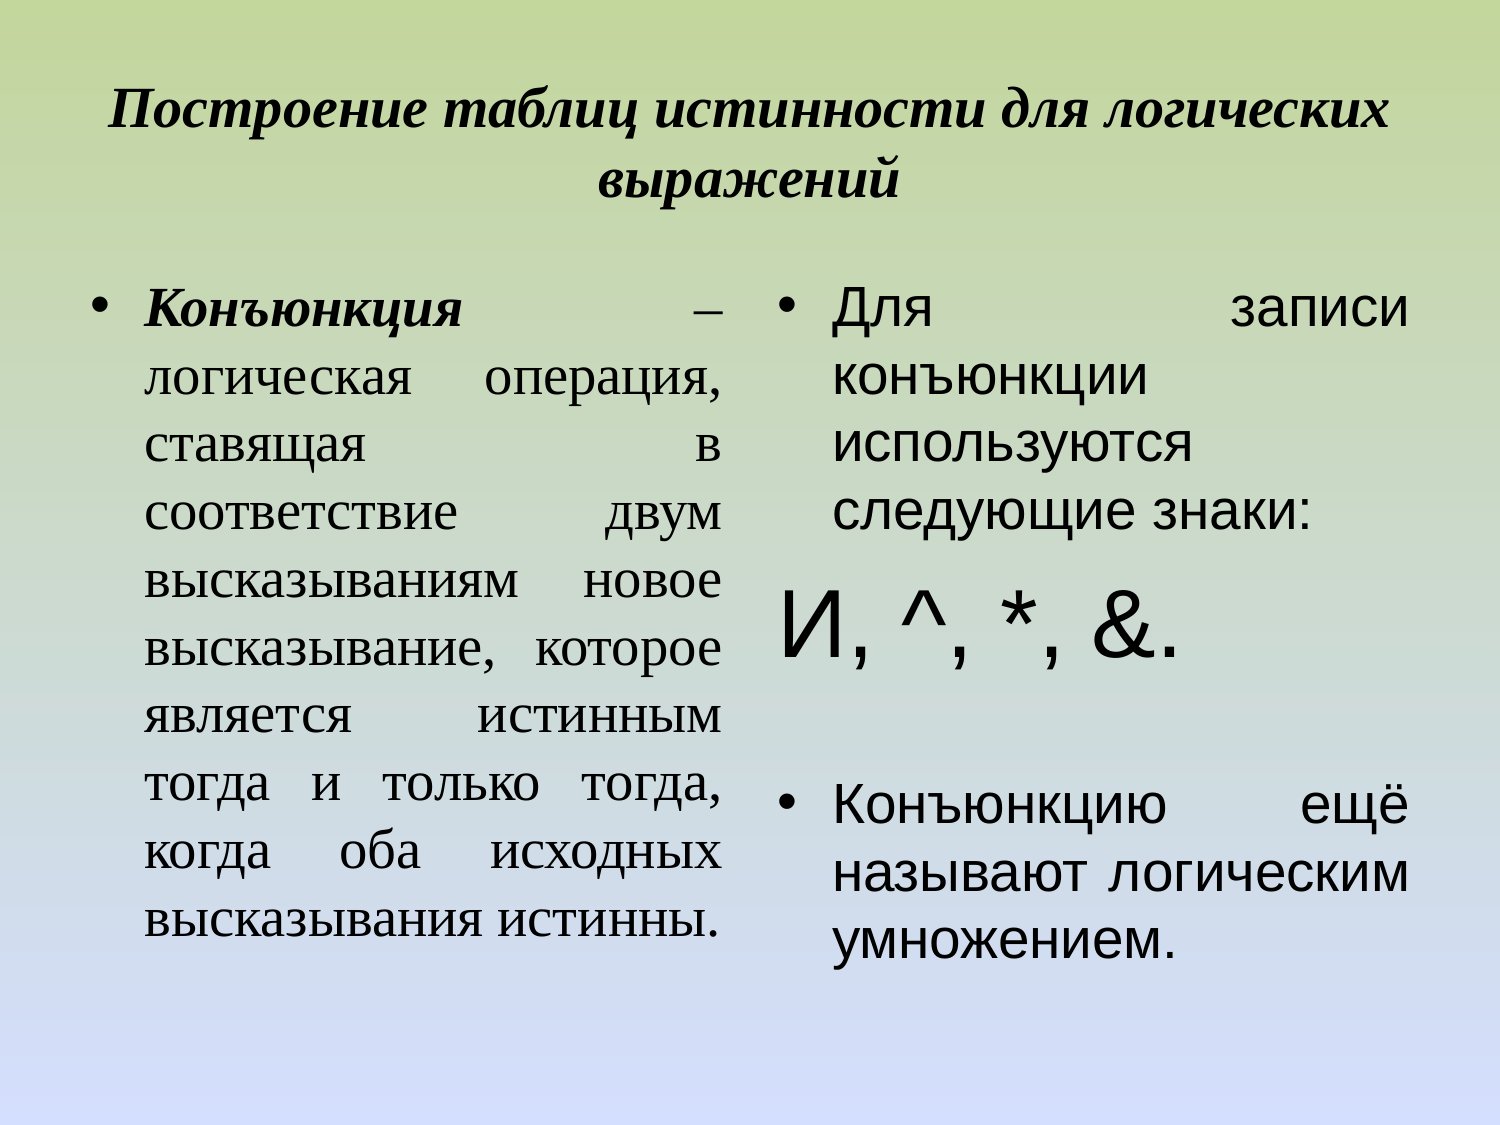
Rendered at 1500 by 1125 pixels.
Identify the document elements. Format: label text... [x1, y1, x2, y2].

title Построение таблиц истинности для логических выражений [75, 45, 1425, 233]
list Конъюнкция – логическая операция, ставящая в соответствие двум высказываниям новое высказывание, которое является истинным тогда и только тогда, когда оба исходных высказывания истинны. [75, 262, 738, 1005]
list Для записи конъюнкции используются следующие знаки: И, ^, *, &. Конъюнкцию ещё называют логическим умножением. [762, 262, 1425, 1005]
